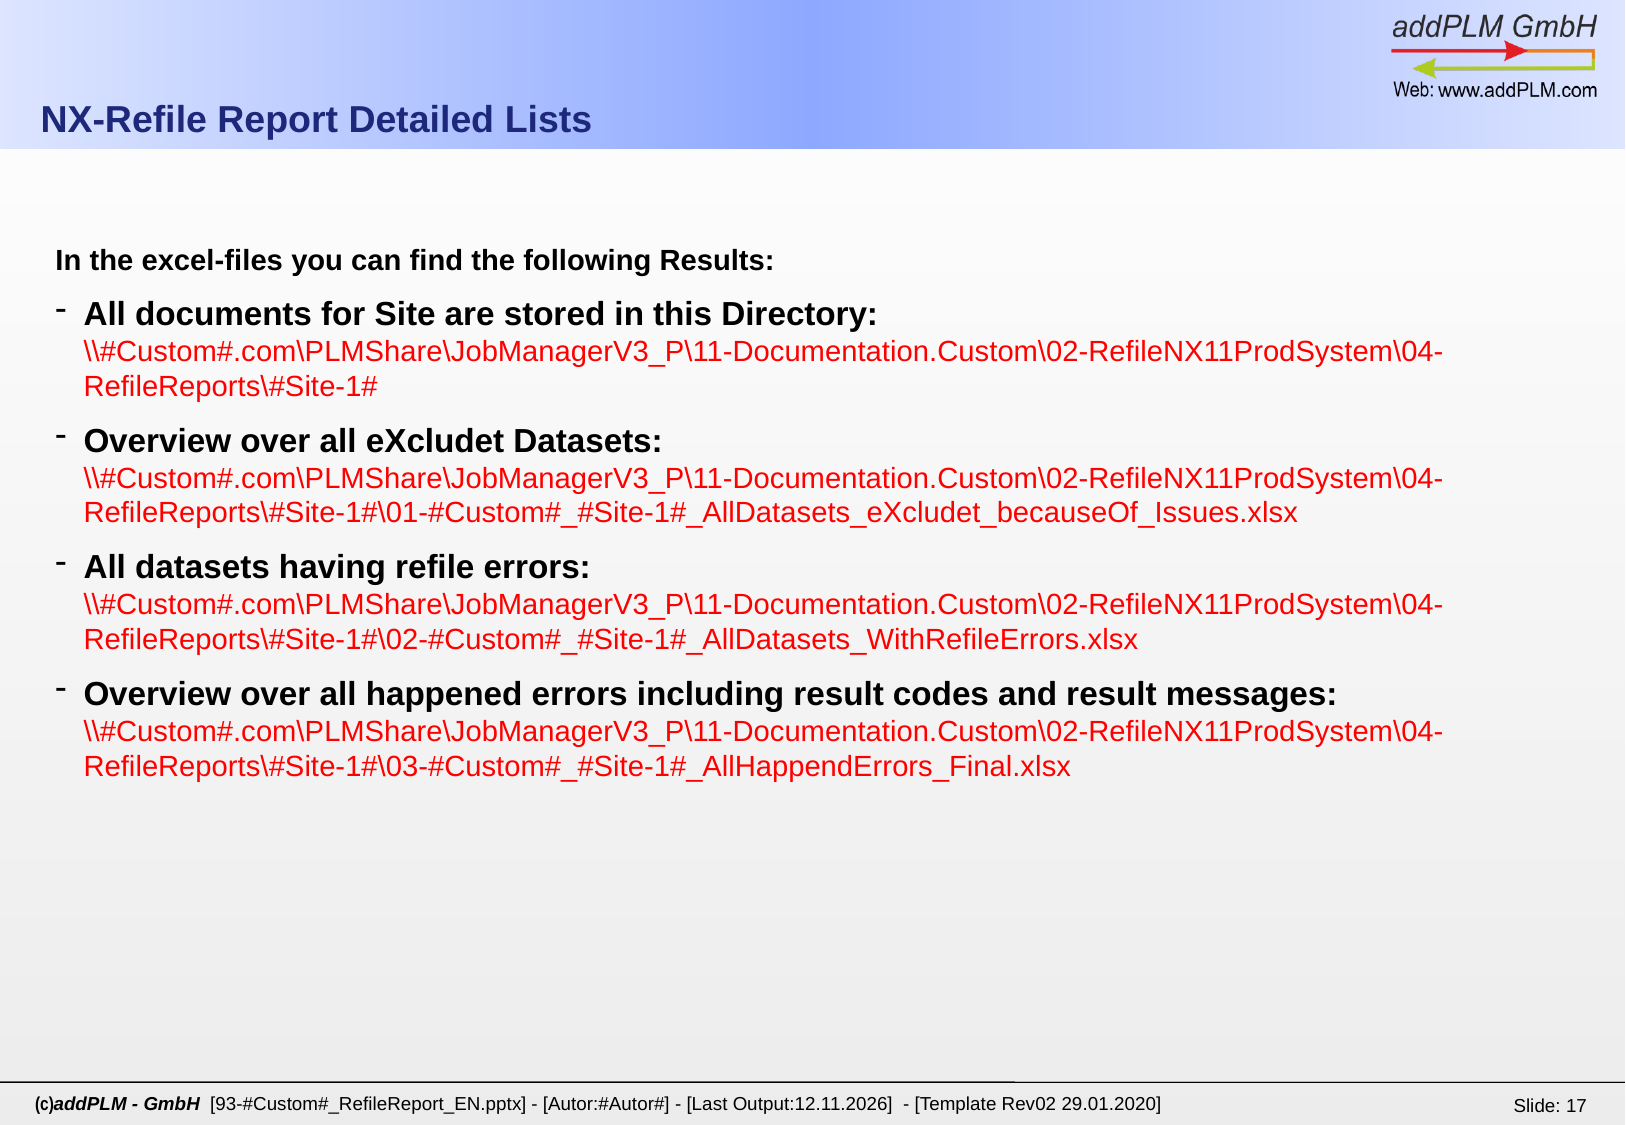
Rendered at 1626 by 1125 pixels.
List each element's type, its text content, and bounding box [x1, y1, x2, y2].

picture [1391, 14, 1597, 97]
title NX-Refile Report Detailed Lists [40, 67, 1582, 131]
text_box In the excel-files you can find the following Results: All documents for Site are stored in this Directory: \\#Custom#.com\PLMShare\JobManagerV3_P\11-Documentation.Custom\02-RefileNX11ProdSystem\04-RefileReports\#Site-1# Overview over all eXcludet Datasets: \\#Custom#.com\PLMShare\JobManagerV3_P\11-Documentation.Custom\02-RefileNX11ProdSystem\04-RefileReports\#Site-1#\01-#Custom#_#Site-1#_AllDatasets_eXcludet_becauseOf_Issues.xlsx All datasets having refile errors: \\#Custom#.com\PLMShare\JobManagerV3_P\11-Documentation.Custom\02-RefileNX11ProdSystem\04-RefileReports\#Site-1#\02-#Custom#_#Site-1#_AllDatasets_WithRefileErrors.xlsx Overview over all happened errors including result codes and result messages: \\#Custom#.com\PLMShare\JobManagerV3_P\11-Documentation.Custom\02-RefileNX11ProdSystem\04-RefileReports\#Site-1#\03-#Custom#_#Site-1#_AllHappendErrors_Final.xlsx [40, 233, 1594, 790]
